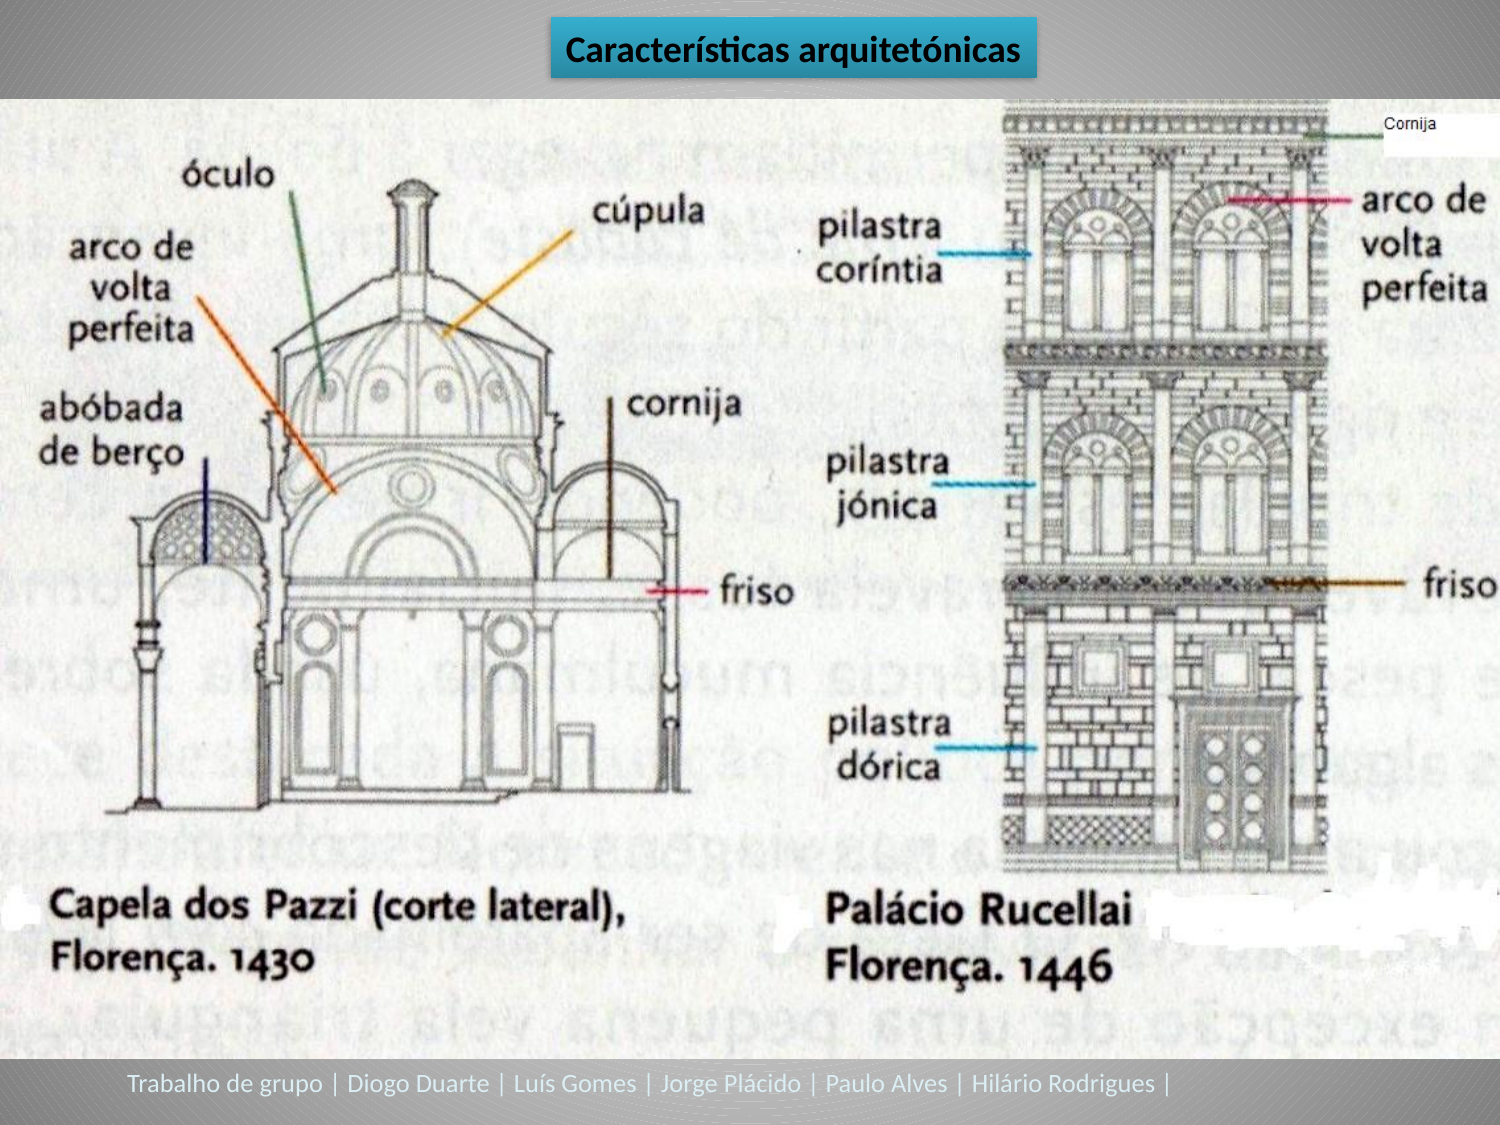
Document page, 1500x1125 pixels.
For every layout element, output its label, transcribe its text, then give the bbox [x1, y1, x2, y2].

picture [0, 99, 1500, 1059]
text_box Características arquitetónicas [551, 17, 1037, 78]
text_box Trabalho de grupo | Diogo Duarte | Luís Gomes | Jorge Plácido | Paulo Alves | Hilário Rodrigues | [112, 1066, 1270, 1106]
